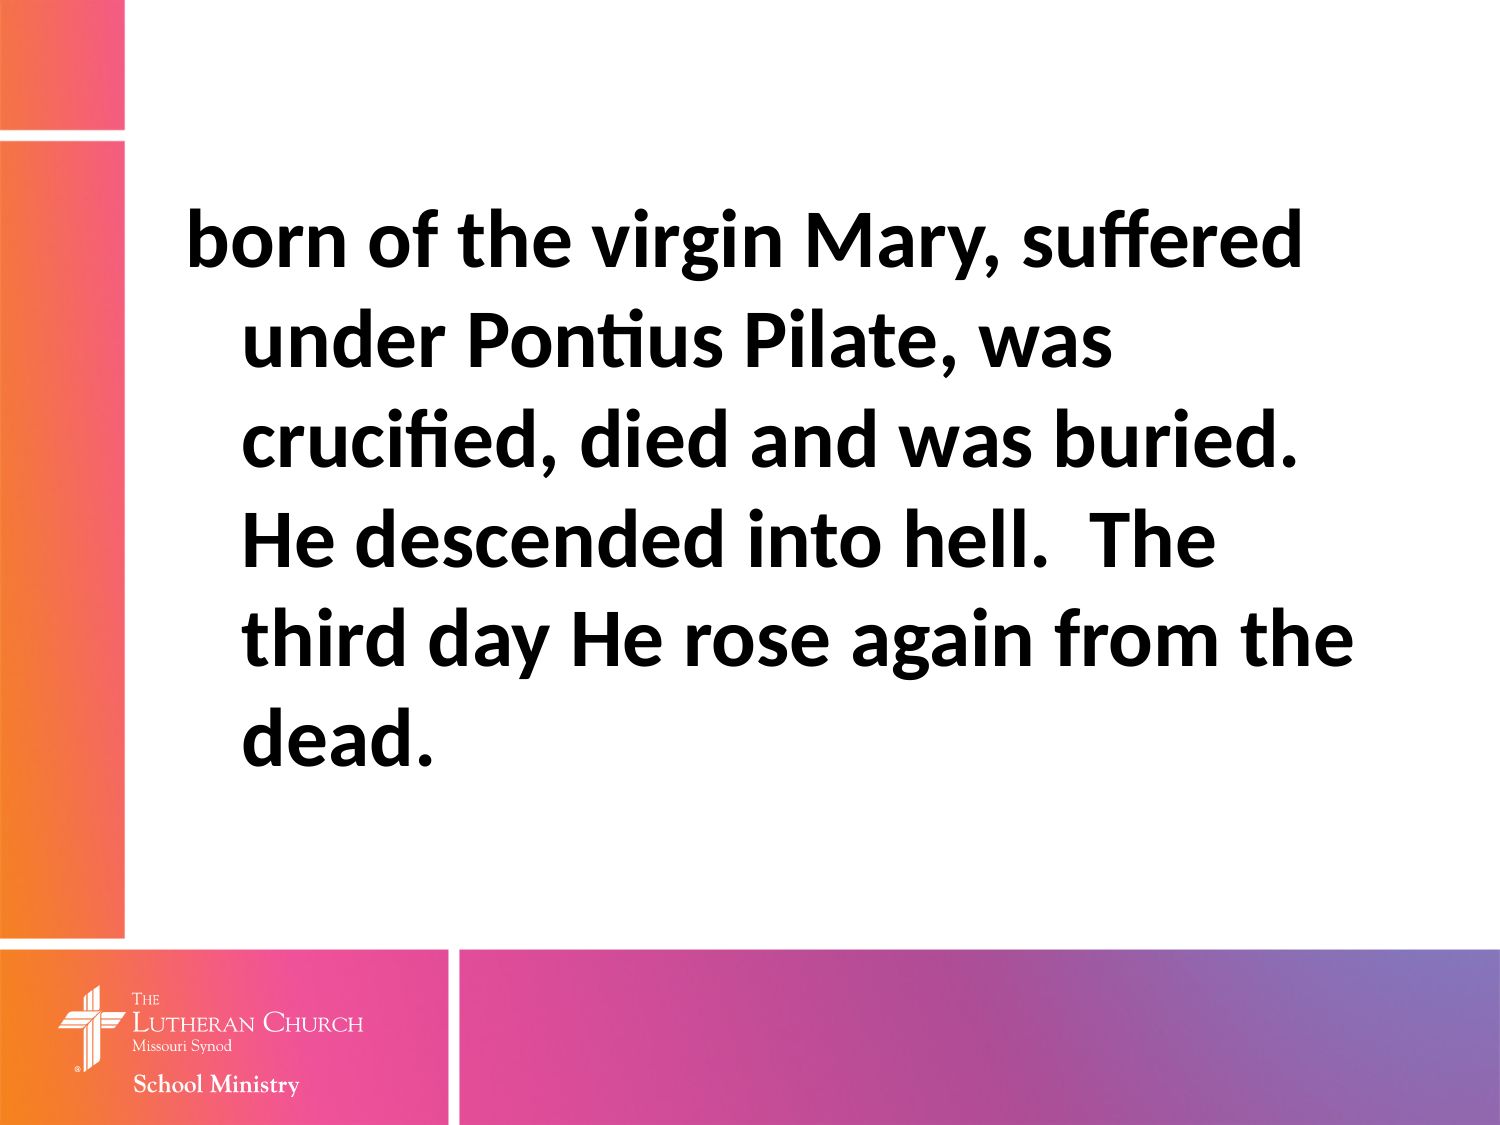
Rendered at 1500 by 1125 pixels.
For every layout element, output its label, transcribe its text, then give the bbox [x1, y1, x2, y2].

picture [0, 0, 1500, 1125]
list born of the virgin Mary, suffered under Pontius Pilate, was crucified, died and was buried. He descended into hell. The third day He rose again from the dead. [170, 59, 1397, 918]
